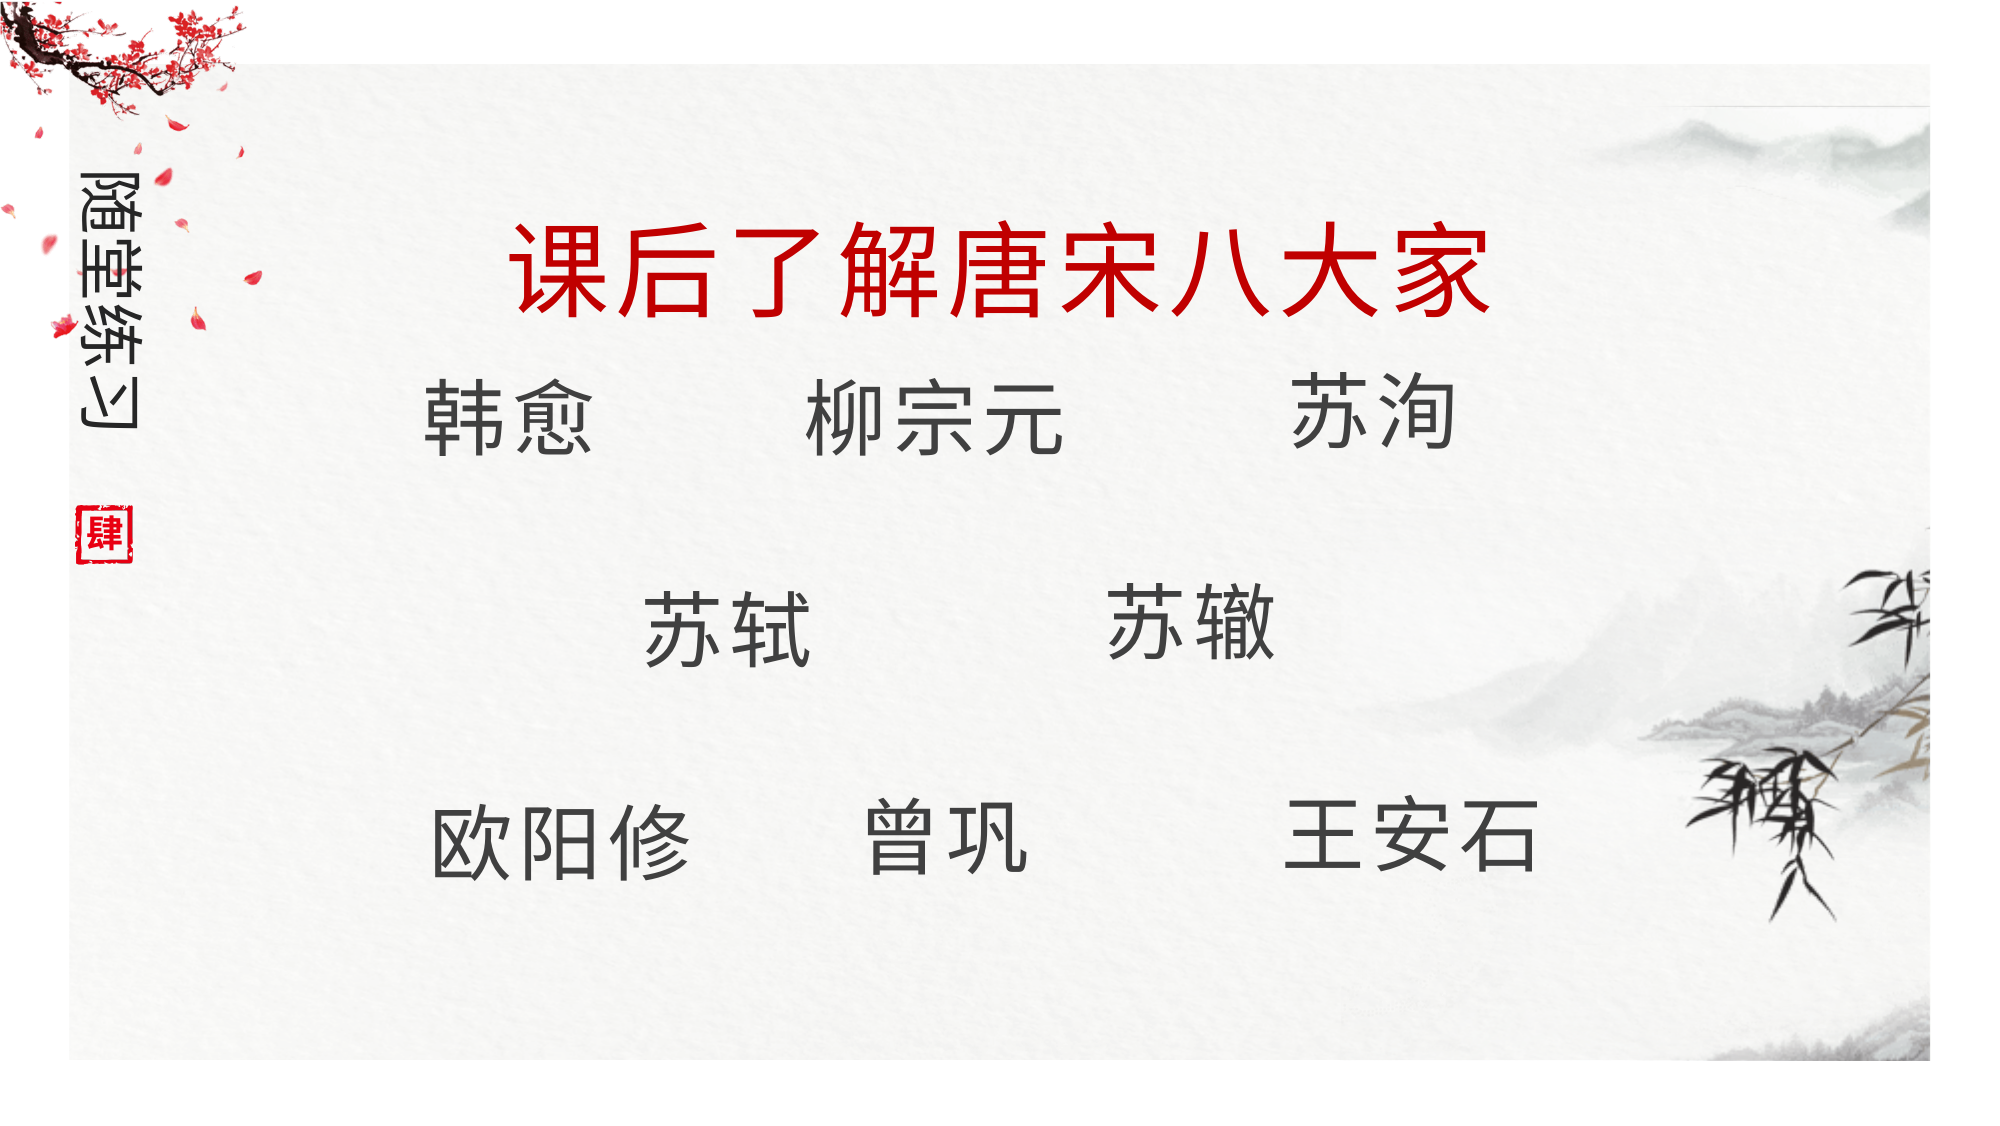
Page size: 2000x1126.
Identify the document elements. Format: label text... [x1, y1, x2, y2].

text_box 曾巩 [781, 811, 1105, 893]
text_box 王安石 [1250, 808, 1574, 890]
text_box 苏洵 [1250, 385, 1497, 467]
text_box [71, 502, 140, 565]
text_box 柳宗元 [773, 392, 1097, 474]
text_box 苏轼 [604, 604, 850, 686]
text_box 随堂练习 [50, 349, 161, 453]
text_box 欧阳修 [399, 817, 723, 899]
text_box 苏辙 [1067, 595, 1313, 678]
text_box 课后了解唐宋八大家 [490, 198, 1509, 339]
picture [0, 0, 1931, 1061]
text_box 韩愈 [399, 392, 620, 474]
